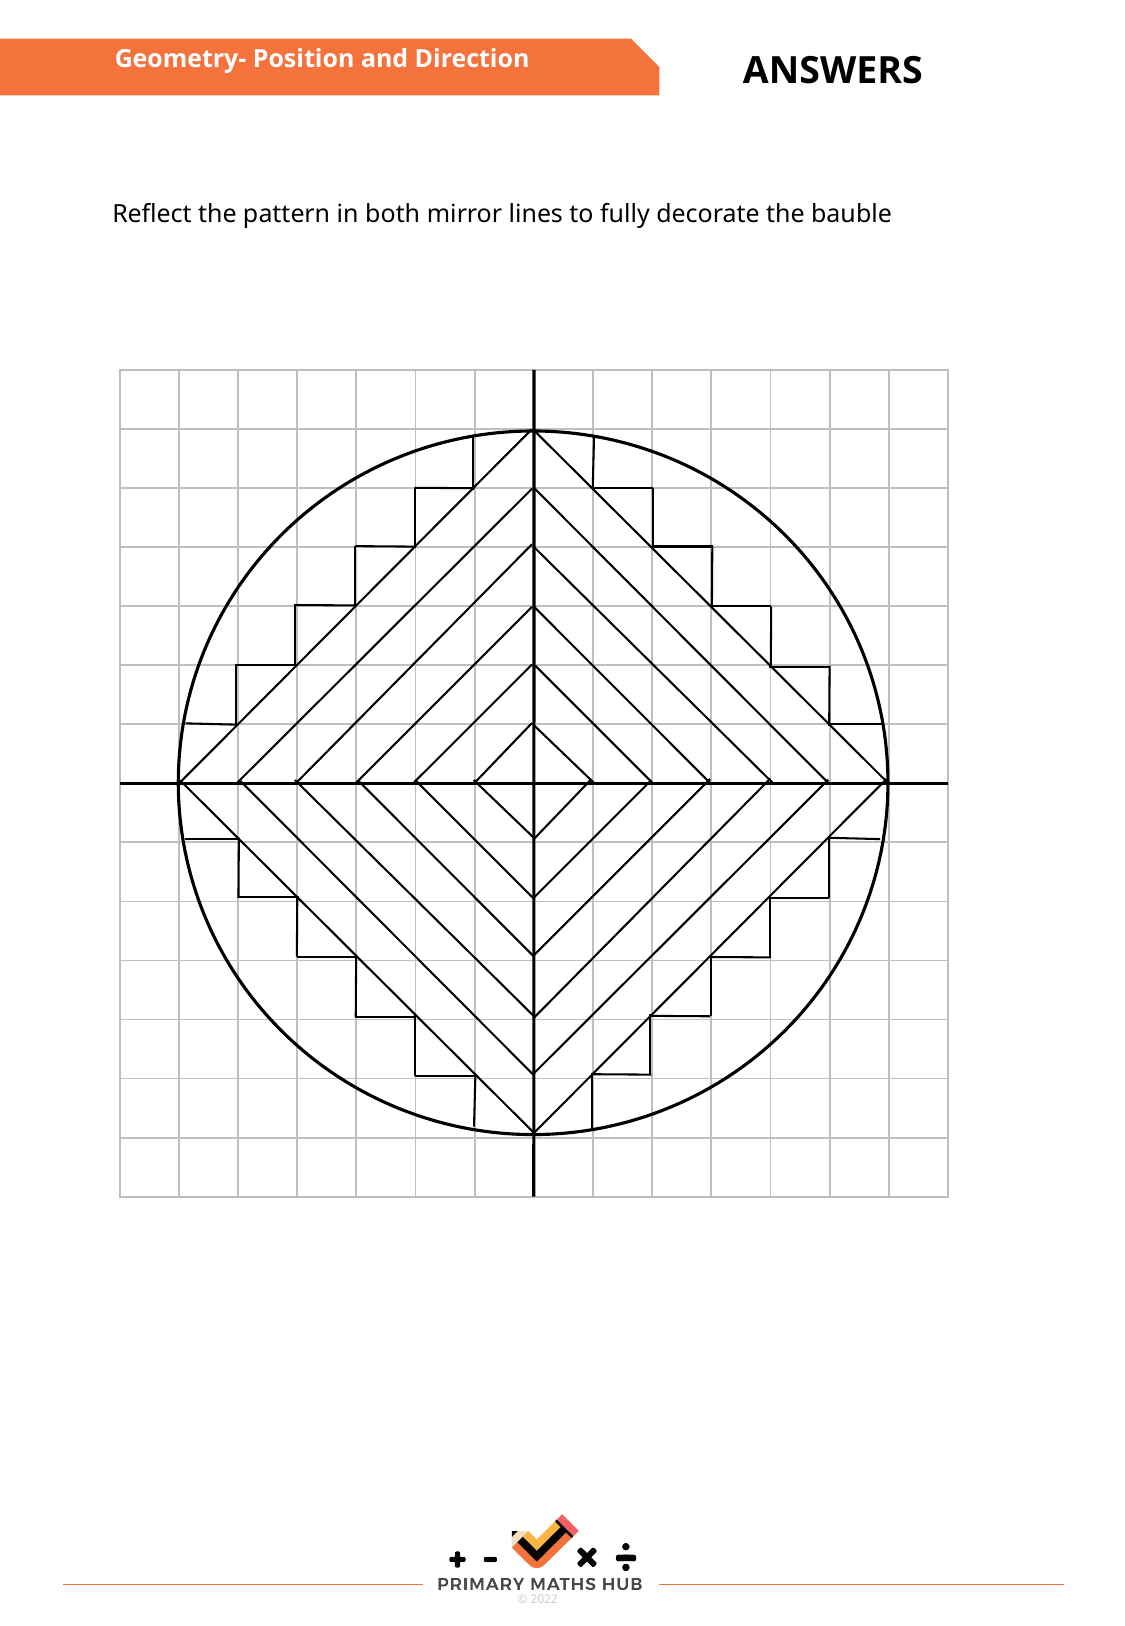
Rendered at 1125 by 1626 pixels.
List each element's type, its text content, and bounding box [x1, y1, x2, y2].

table_header [180, 371, 237, 428]
table_cell [890, 961, 947, 1019]
table_cell [239, 1133, 296, 1137]
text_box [532, 779, 888, 1133]
table_cell [771, 1139, 829, 1196]
table_cell [121, 430, 178, 487]
picture [432, 1512, 648, 1597]
table_cell [239, 1139, 296, 1196]
table_cell [890, 430, 947, 487]
table_cell [536, 1133, 592, 1137]
text_box ANSWERS [728, 38, 1064, 99]
table_cell [180, 1139, 237, 1196]
table_header [476, 371, 532, 428]
table_cell [121, 725, 178, 782]
text_box Reflect the pattern in both mirror lines to fully decorate the bauble [97, 189, 1064, 235]
text_box © 2022 [429, 1584, 646, 1614]
table_cell [890, 843, 947, 901]
table_cell [594, 1139, 651, 1196]
table_cell [536, 1139, 592, 1196]
table_cell [653, 1139, 710, 1196]
table_cell [298, 1139, 355, 1196]
table_cell [890, 489, 947, 546]
table_cell [121, 607, 178, 664]
table_cell [357, 1139, 415, 1196]
table_cell [831, 1139, 888, 1196]
table_header [712, 371, 770, 428]
table_cell [121, 548, 178, 605]
table_cell [121, 1079, 178, 1137]
table_header [831, 371, 888, 428]
table_header [536, 371, 592, 428]
table_cell [890, 725, 947, 782]
text_box Geometry- Position and Direction [0, 37, 661, 97]
table_cell [476, 1133, 532, 1137]
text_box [178, 430, 533, 784]
table_header [298, 371, 355, 428]
table_cell [890, 902, 947, 960]
table_cell [121, 961, 178, 1019]
table_cell [890, 1079, 947, 1137]
table_cell [121, 902, 178, 960]
table_cell [890, 666, 947, 723]
table_cell [890, 1020, 947, 1078]
table_cell [712, 1133, 770, 1137]
table_header [890, 371, 947, 428]
table_cell [712, 1139, 770, 1196]
table_cell [121, 843, 178, 901]
table_cell [831, 1133, 888, 1137]
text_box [180, 779, 532, 1133]
table_header [121, 371, 178, 428]
table_cell [771, 1133, 829, 1137]
table_cell [416, 1139, 474, 1196]
table_cell [121, 666, 178, 723]
table_header [771, 371, 829, 428]
table_cell [121, 1139, 178, 1196]
table_cell [890, 1139, 947, 1196]
table_cell [890, 548, 947, 605]
table_header [239, 371, 296, 428]
table_cell [298, 1133, 355, 1137]
table_header [416, 371, 474, 428]
table_cell [121, 489, 178, 546]
table_cell [121, 1020, 178, 1078]
table_cell [476, 1139, 532, 1196]
table_header [357, 371, 415, 428]
table_header [594, 371, 651, 428]
table_cell [416, 1133, 474, 1137]
table_cell [180, 1133, 237, 1137]
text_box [534, 430, 888, 779]
table_cell [357, 1133, 415, 1137]
table_cell [121, 785, 178, 841]
table_cell [890, 607, 947, 664]
table_cell [653, 1133, 710, 1137]
table_header [653, 371, 710, 428]
table_cell [890, 785, 947, 841]
table_cell [594, 1133, 651, 1137]
